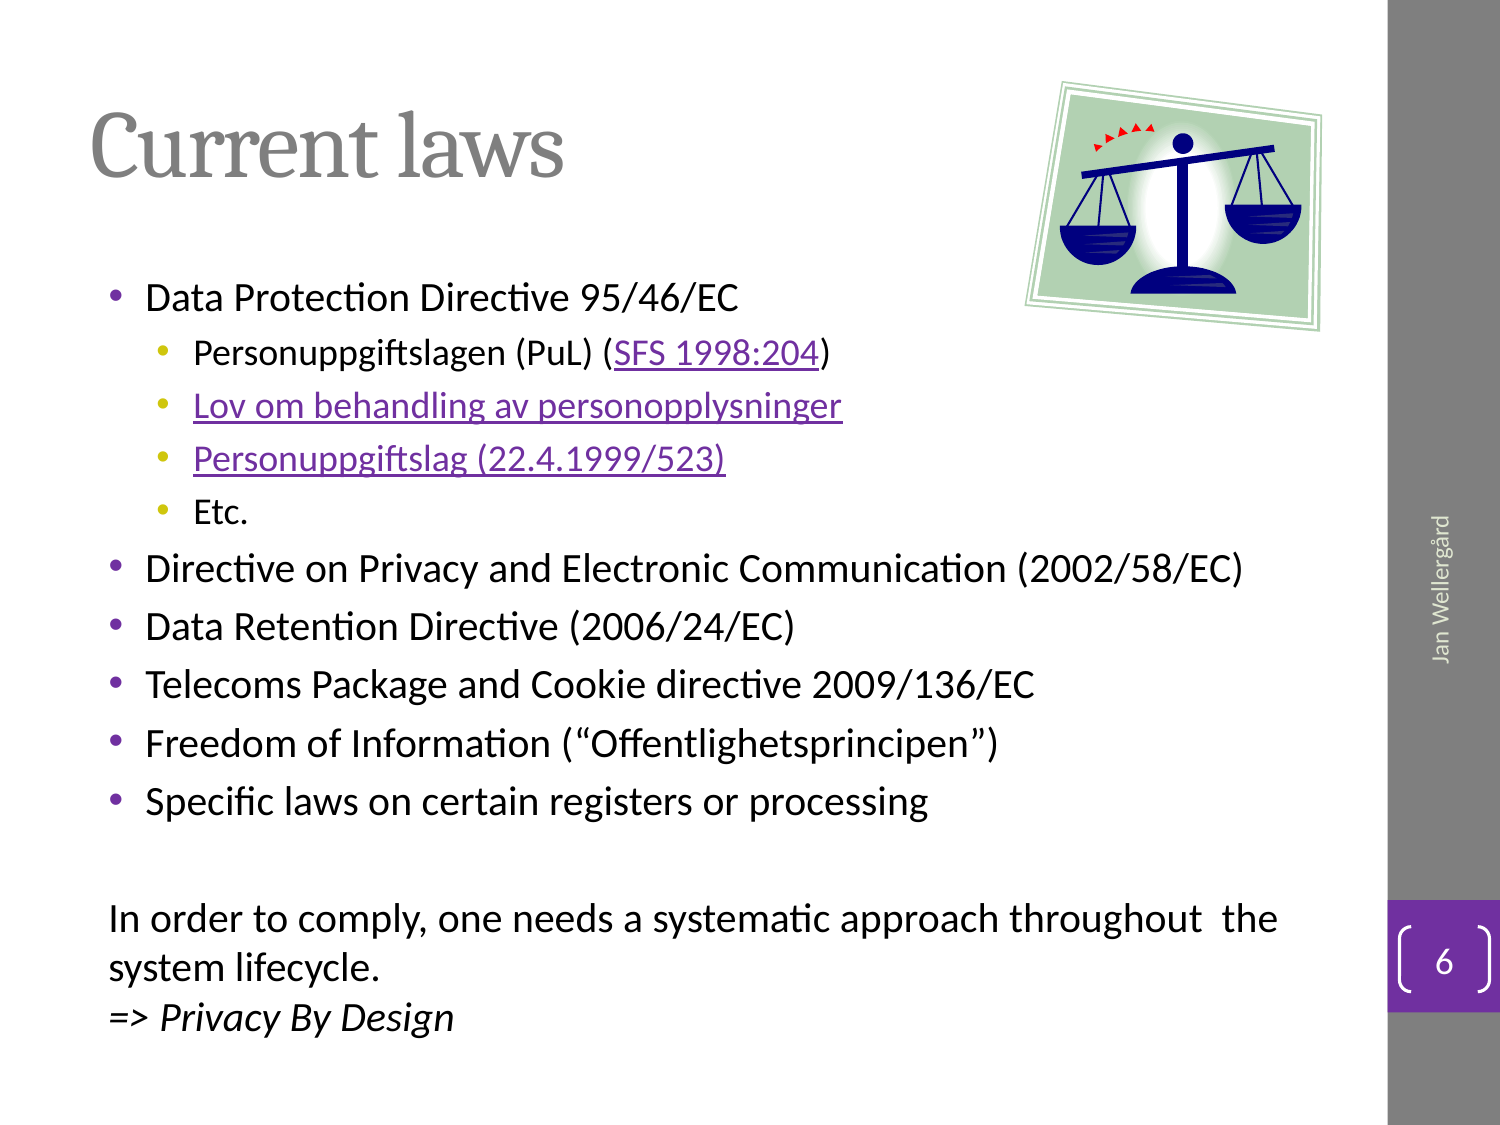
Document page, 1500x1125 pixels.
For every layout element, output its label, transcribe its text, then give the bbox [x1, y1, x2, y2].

slide_number 6 [1397, 925, 1492, 994]
title Current laws [75, 45, 1325, 233]
list Data Protection Directive 95/46/EC Personuppgiftslagen (PuL) (SFS 1998:204) Lov om behandling av personopplysninger Personuppgiftslag (22.4.1999/523) Etc. Directive on Privacy and Electronic Communication (2002/58/EC) Data Retention Directive (2006/24/EC) Telecoms Package and Cookie directive 2009/136/EC Freedom of Information (“Offentlighetsprincipen”) Specific laws on certain registers or processing In order to comply, one needs a systematic approach throughout the system lifecycle. => Privacy By Design [75, 262, 1325, 1050]
footer Jan Wellergård [1408, 500, 1469, 889]
picture [1023, 80, 1323, 333]
